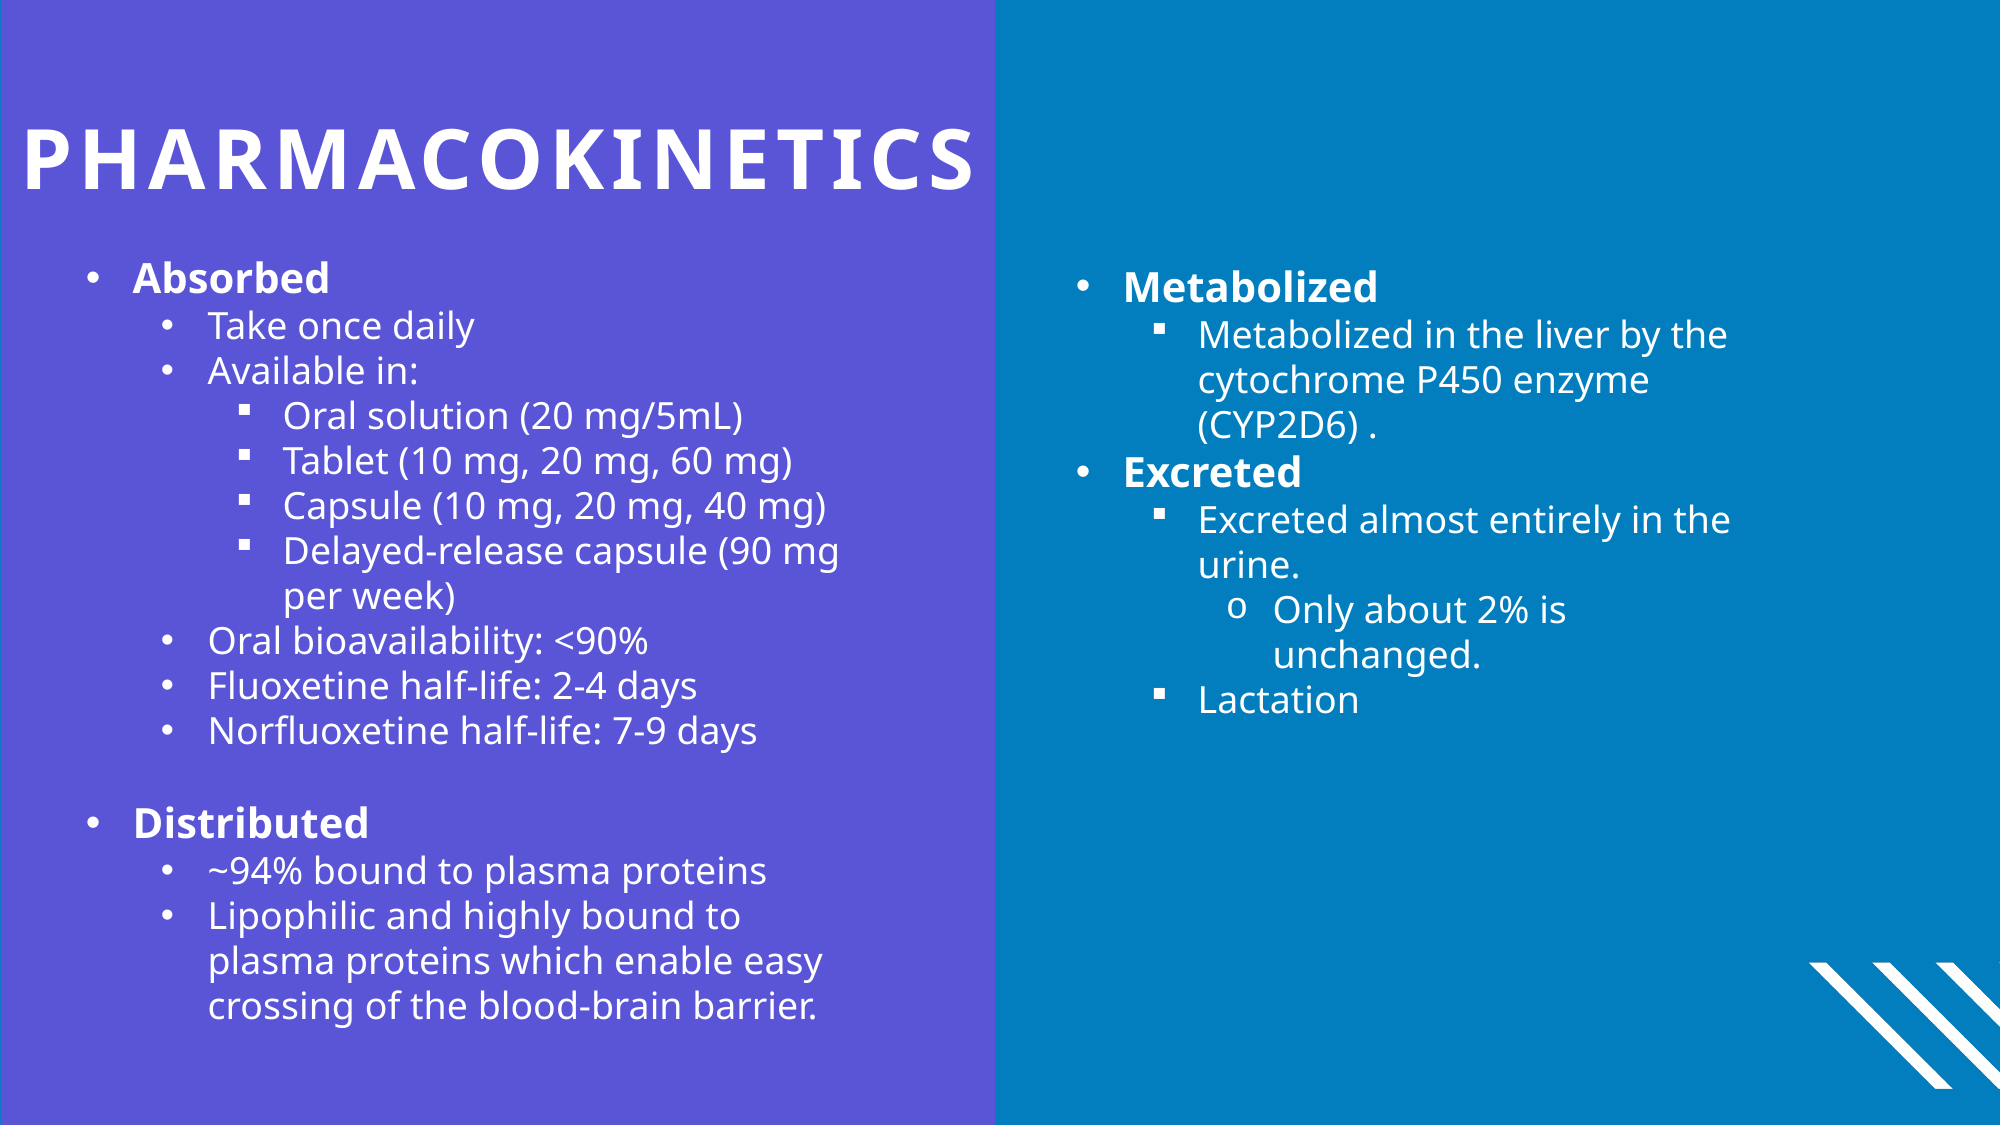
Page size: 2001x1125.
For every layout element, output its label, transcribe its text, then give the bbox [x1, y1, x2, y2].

text_box Absorbed Take once daily Available in: Oral solution (20 mg/5mL) Tablet (10 mg, 20 mg, 60 mg) Capsule (10 mg, 20 mg, 40 mg) Delayed-release capsule (90 mg per week) Oral bioavailability: <90% Fluoxetine half-life: 2-4 days Norfluoxetine half-life: 7-9 days Distributed ~94% bound to plasma proteins Lipophilic and highly bound to plasma proteins which enable easy crossing of the blood-brain barrier. [71, 244, 878, 1080]
picture [1811, 963, 1950, 1088]
text_box Metabolized Metabolized in the liver by the cytochrome P450 enzyme (CYP2D6) . Excreted Excreted almost entirely in the urine. Only about 2% is unchanged. Lactation [1061, 253, 1786, 729]
title Pharmacokinetics [0, 0, 996, 1125]
picture [1874, 963, 2001, 1088]
picture [1938, 963, 2001, 1026]
